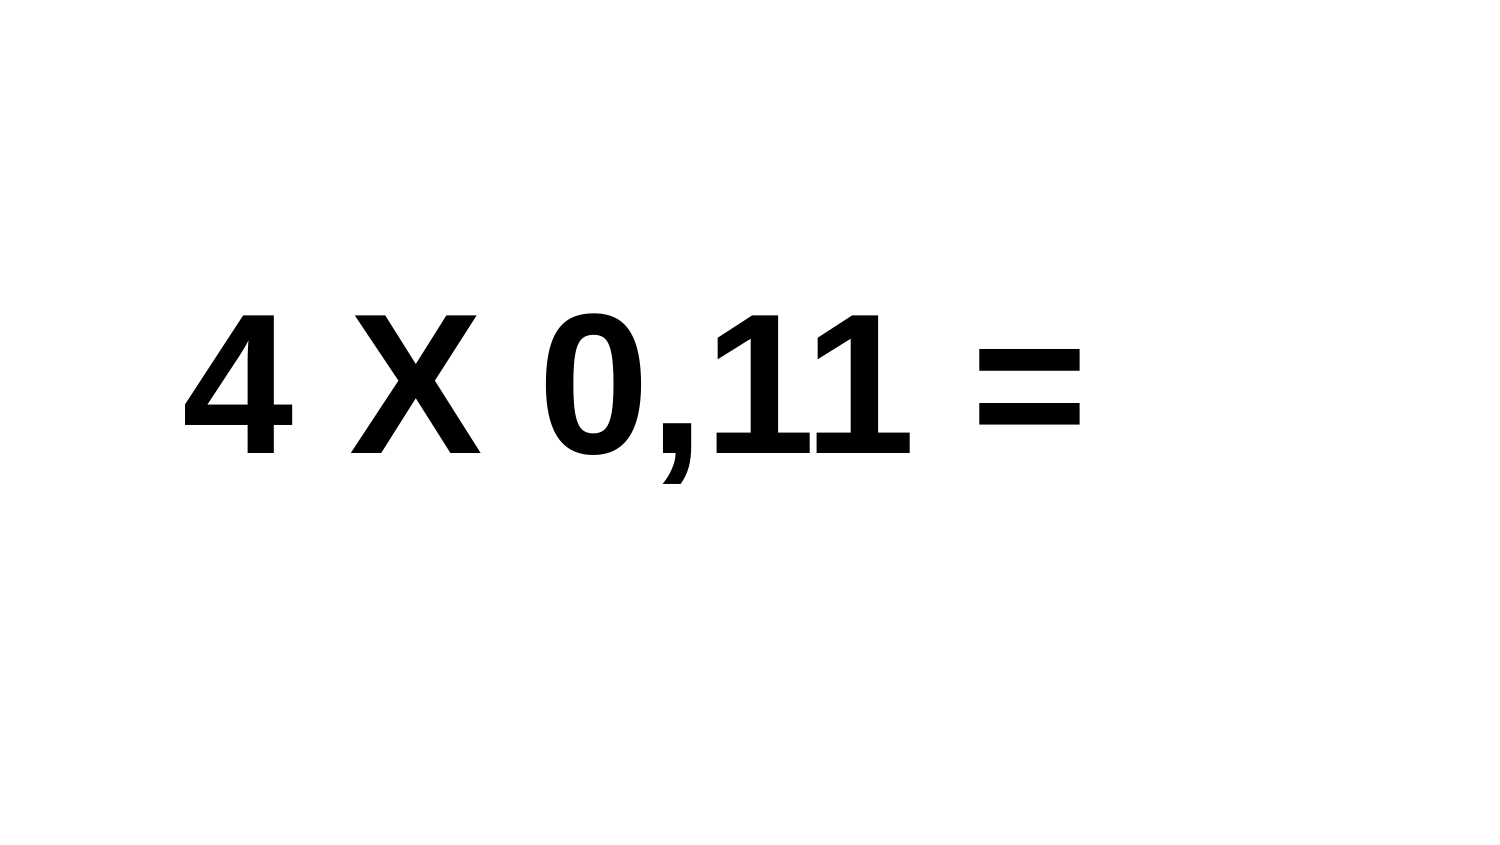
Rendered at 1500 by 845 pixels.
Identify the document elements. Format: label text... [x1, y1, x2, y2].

text_box 4 X 0,11 = [112, 318, 1388, 509]
